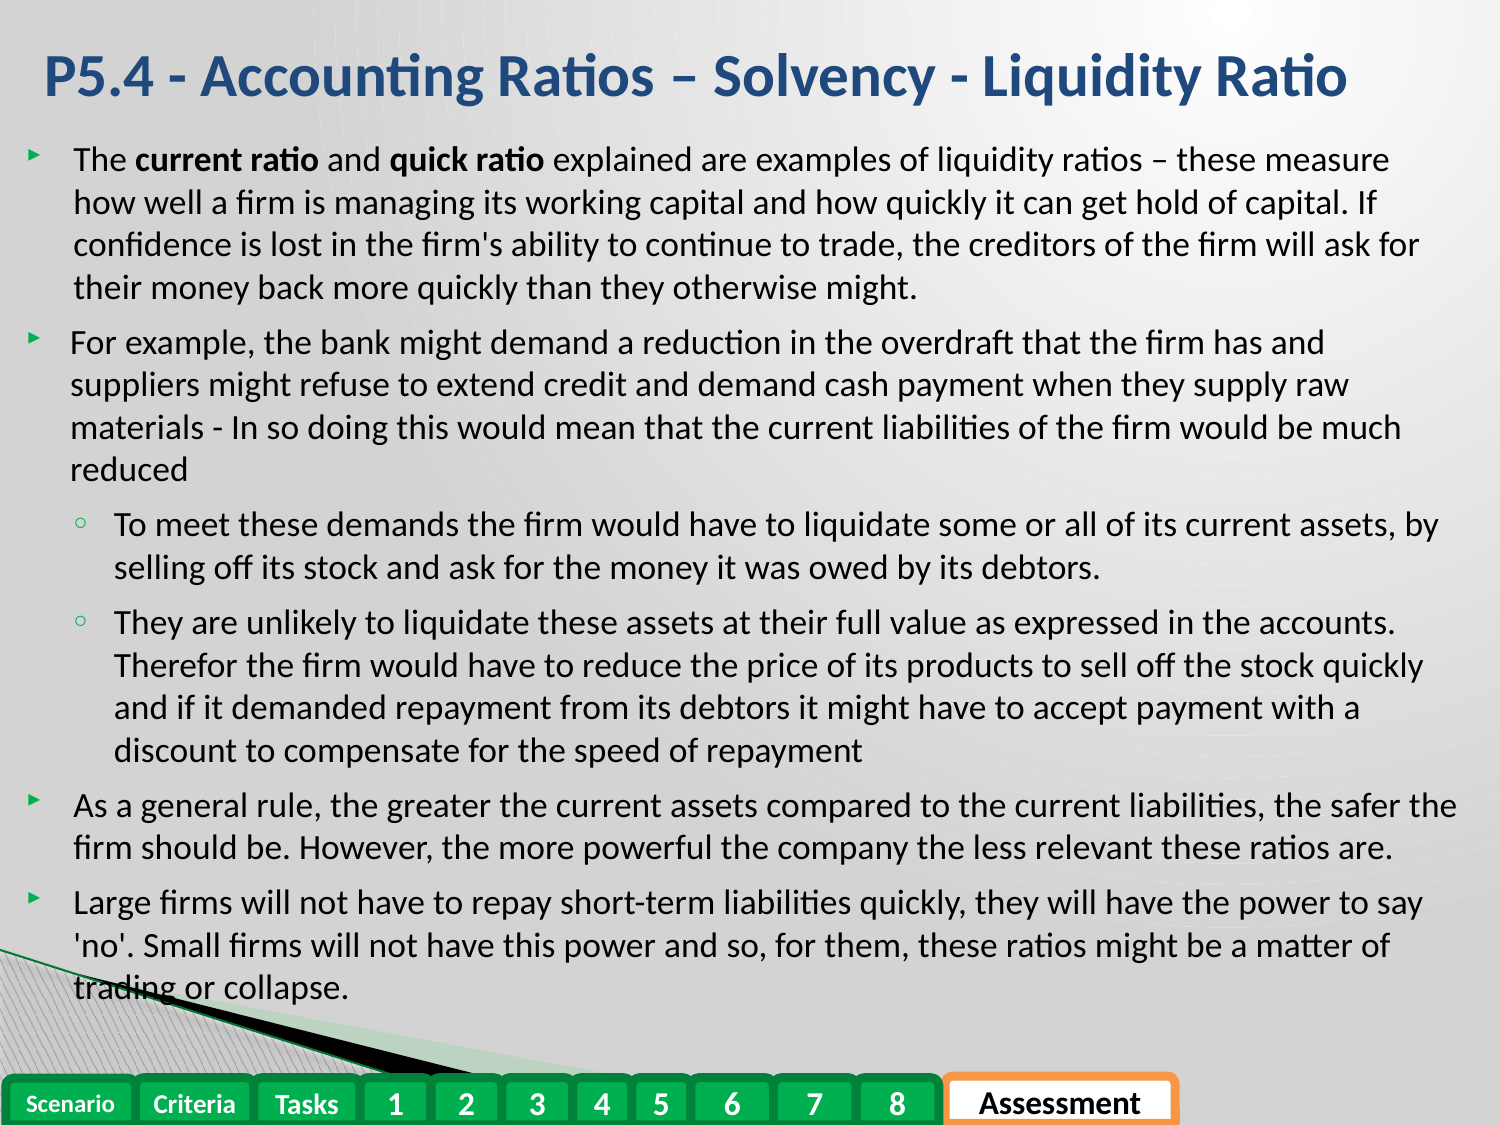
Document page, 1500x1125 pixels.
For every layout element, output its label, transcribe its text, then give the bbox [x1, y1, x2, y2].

list The current ratio and quick ratio explained are examples of liquidity ratios – these measure how well a firm is managing its working capital and how quickly it can get hold of capital. If confidence is lost in the firm's ability to continue to trade, the creditors of the firm will ask for their money back more quickly than they otherwise might. For example, the bank might demand a reduction in the overdraft that the firm has and suppliers might refuse to extend credit and demand cash payment when they supply raw materials - In so doing this would mean that the current liabilities of the firm would be much reduced To meet these demands the firm would have to liquidate some or all of its current assets, by selling off its stock and ask for the money it was owed by its debtors. They are unlikely to liquidate these assets at their full value as expressed in the accounts. Therefor the firm would have to reduce the price of its products to sell off the stock quickly and if it demanded repayment from its debtors it might have to accept payment with a discount to compensate for the speed of repayment As a general rule, the greater the current assets compared to the current liabilities, the safer the firm should be. However, the more powerful the company the less relevant these ratios are. Large firms will not have to repay short-term liabilities quickly, they will have the power to say 'no'. Small firms will not have this power and so, for them, these ratios might be a matter of trading or collapse. [11, 128, 1477, 1047]
title P5.4 - Accounting Ratios – Solvency - Liquidity Ratio [29, 19, 1471, 126]
